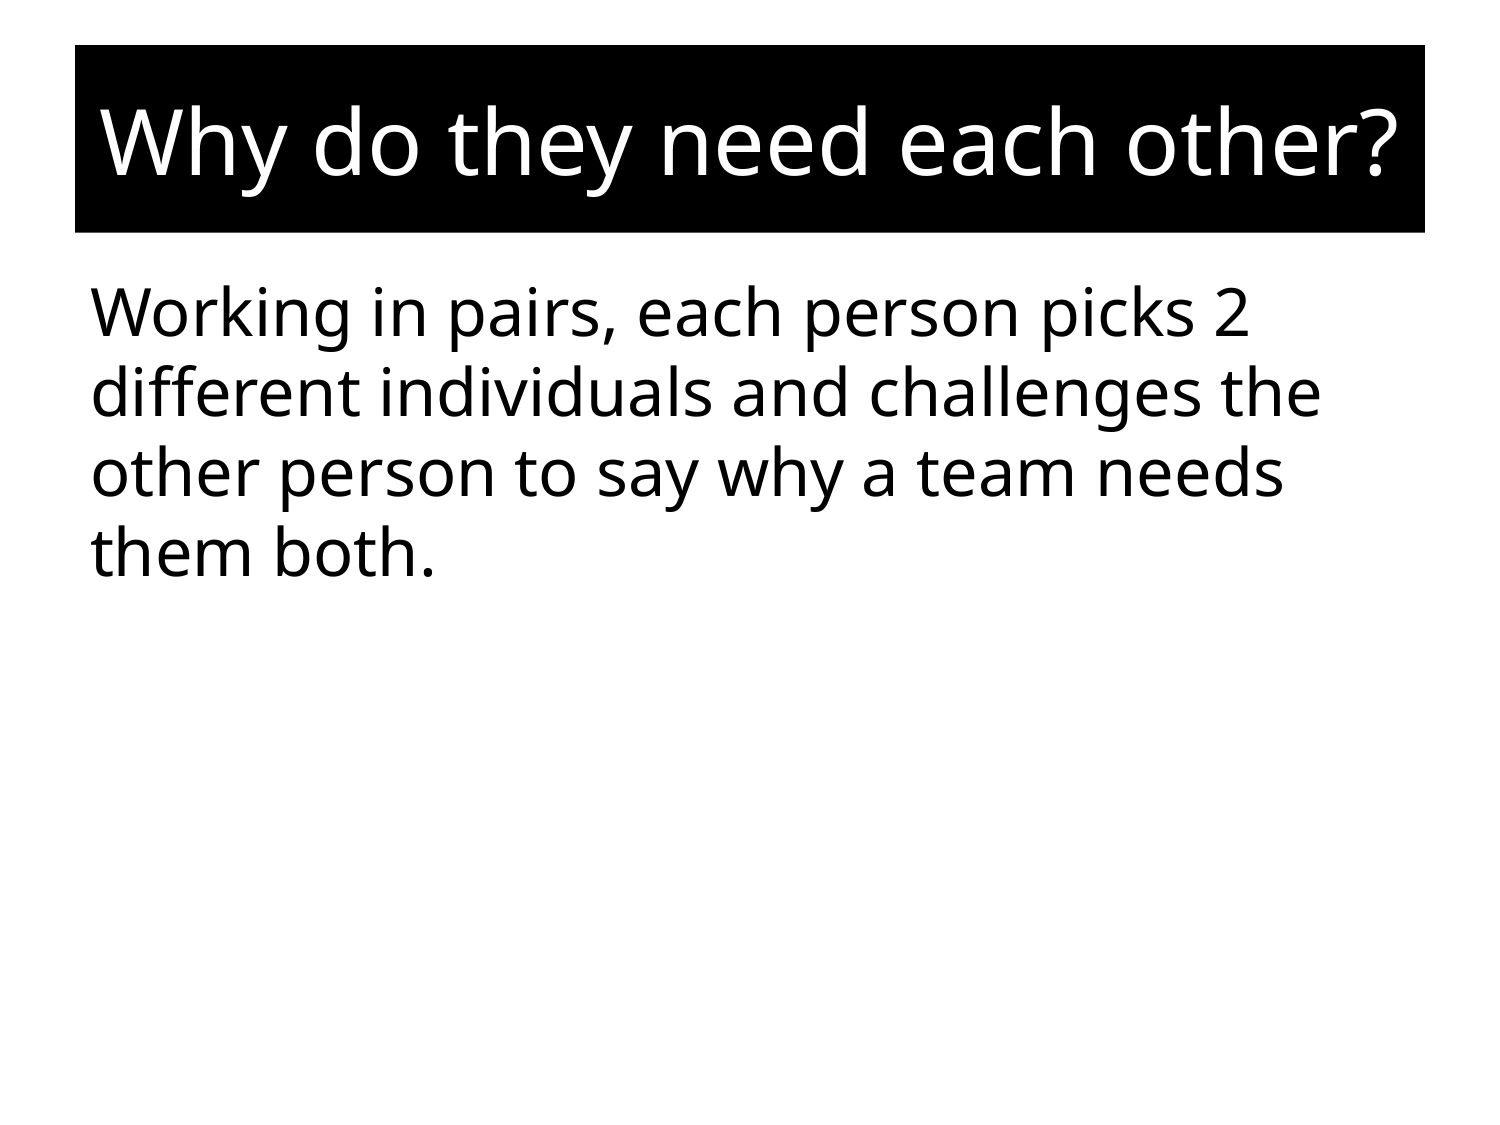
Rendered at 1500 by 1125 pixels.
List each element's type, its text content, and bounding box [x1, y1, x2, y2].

list Working in pairs, each person picks 2 different individuals and challenges the other person to say why a team needs them both. [75, 262, 1425, 1005]
title Why do they need each other? [75, 45, 1425, 233]
